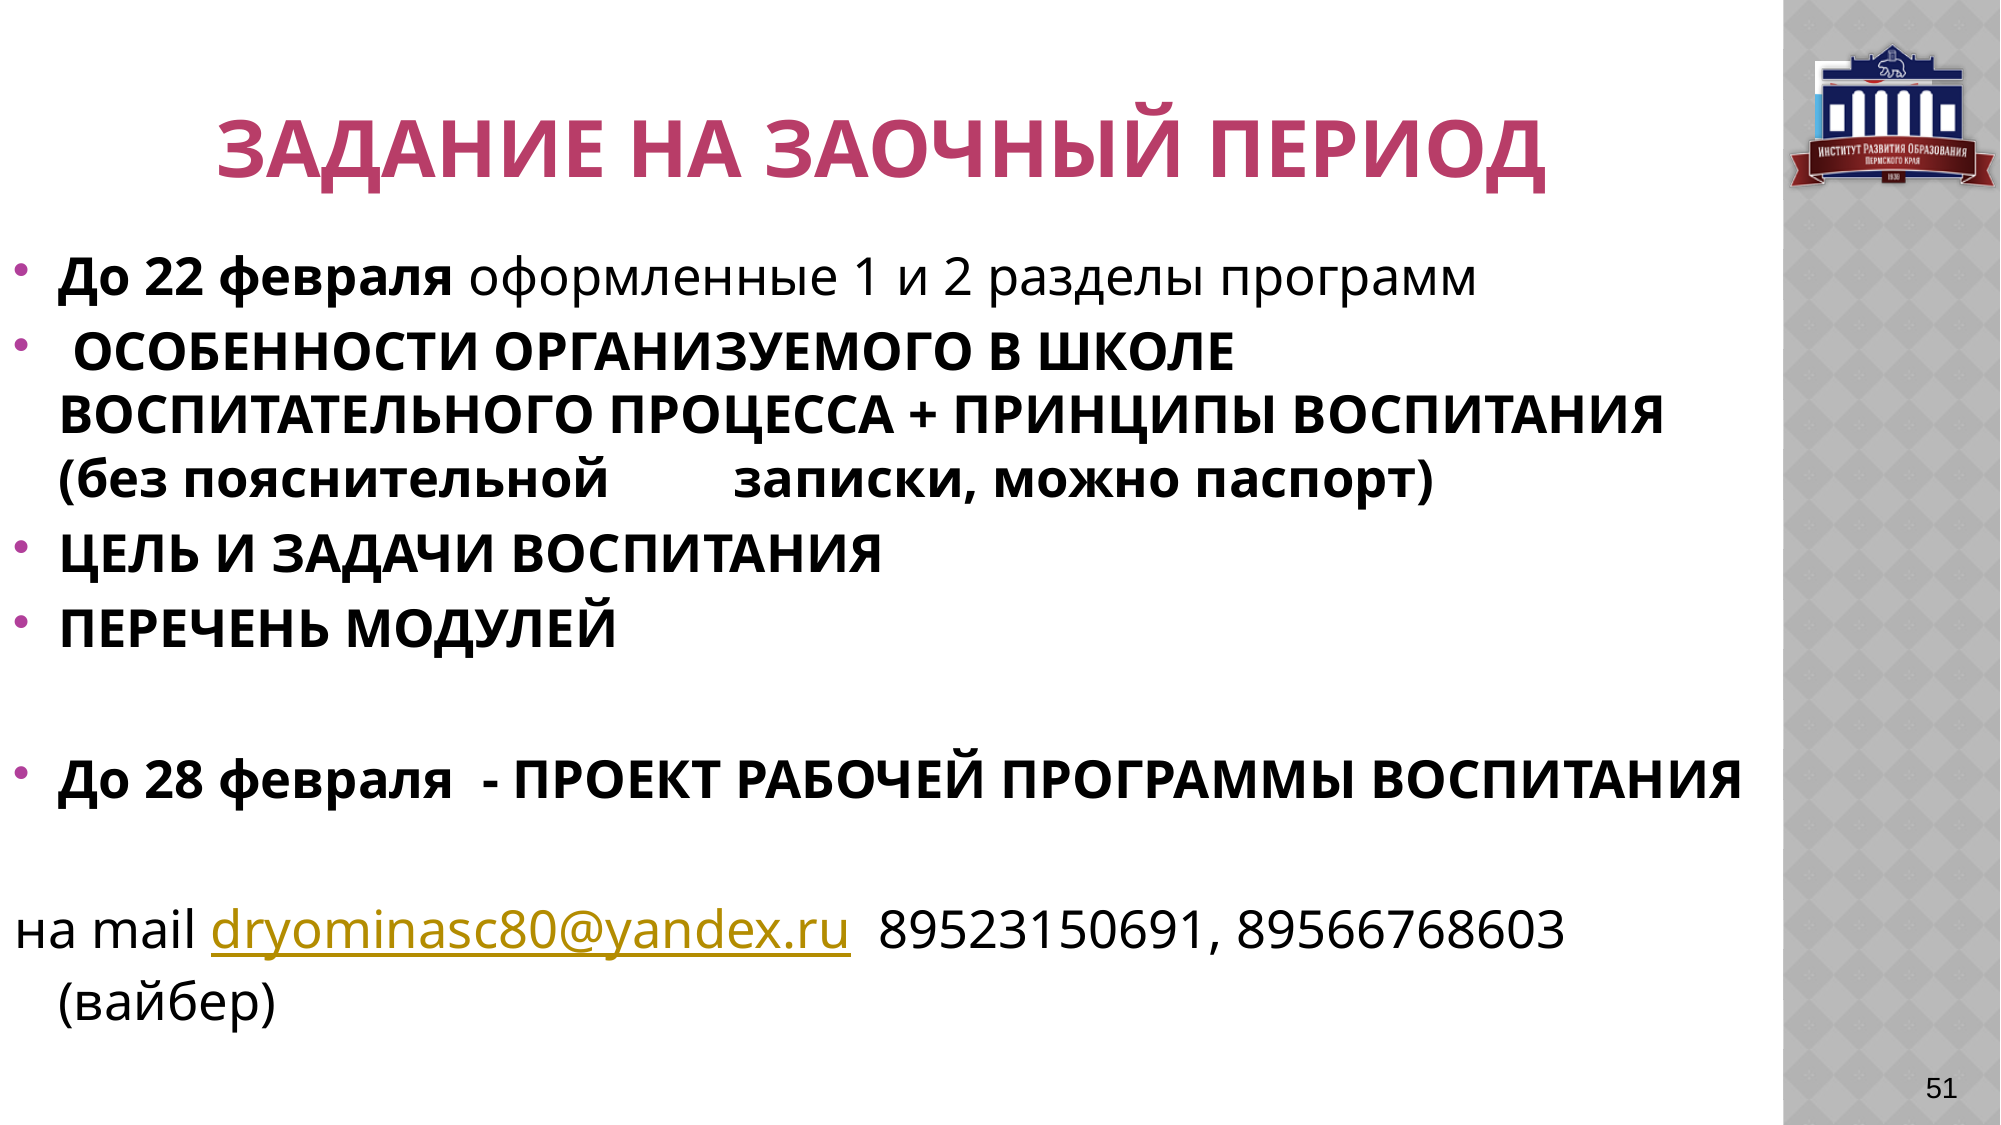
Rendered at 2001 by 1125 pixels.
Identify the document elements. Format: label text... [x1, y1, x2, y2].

title Задание на заочный период [99, 52, 1684, 193]
list До 22 февраля оформленные 1 и 2 разделы программ ОСОБЕННОСТИ ОРГАНИЗУЕМОГО В ШКОЛЕ ВОСПИТАТЕЛЬНОГО ПРОЦЕССА + ПРИНЦИПЫ ВОСПИТАНИЯ (без пояснительной записки, можно паспорт) ЦЕЛЬ И ЗАДАЧИ ВОСПИТАНИЯ ПЕРЕЧЕНЬ МОДУЛЕЙ До 28 февраля - ПРОЕКТ РАБОЧЕЙ ПРОГРАММЫ ВОСПИТАНИЯ на mail dryominasc80@yandex.ru 89523150691, 89566768603 (вайбер) [0, 235, 1798, 1091]
picture [1784, 38, 2000, 194]
